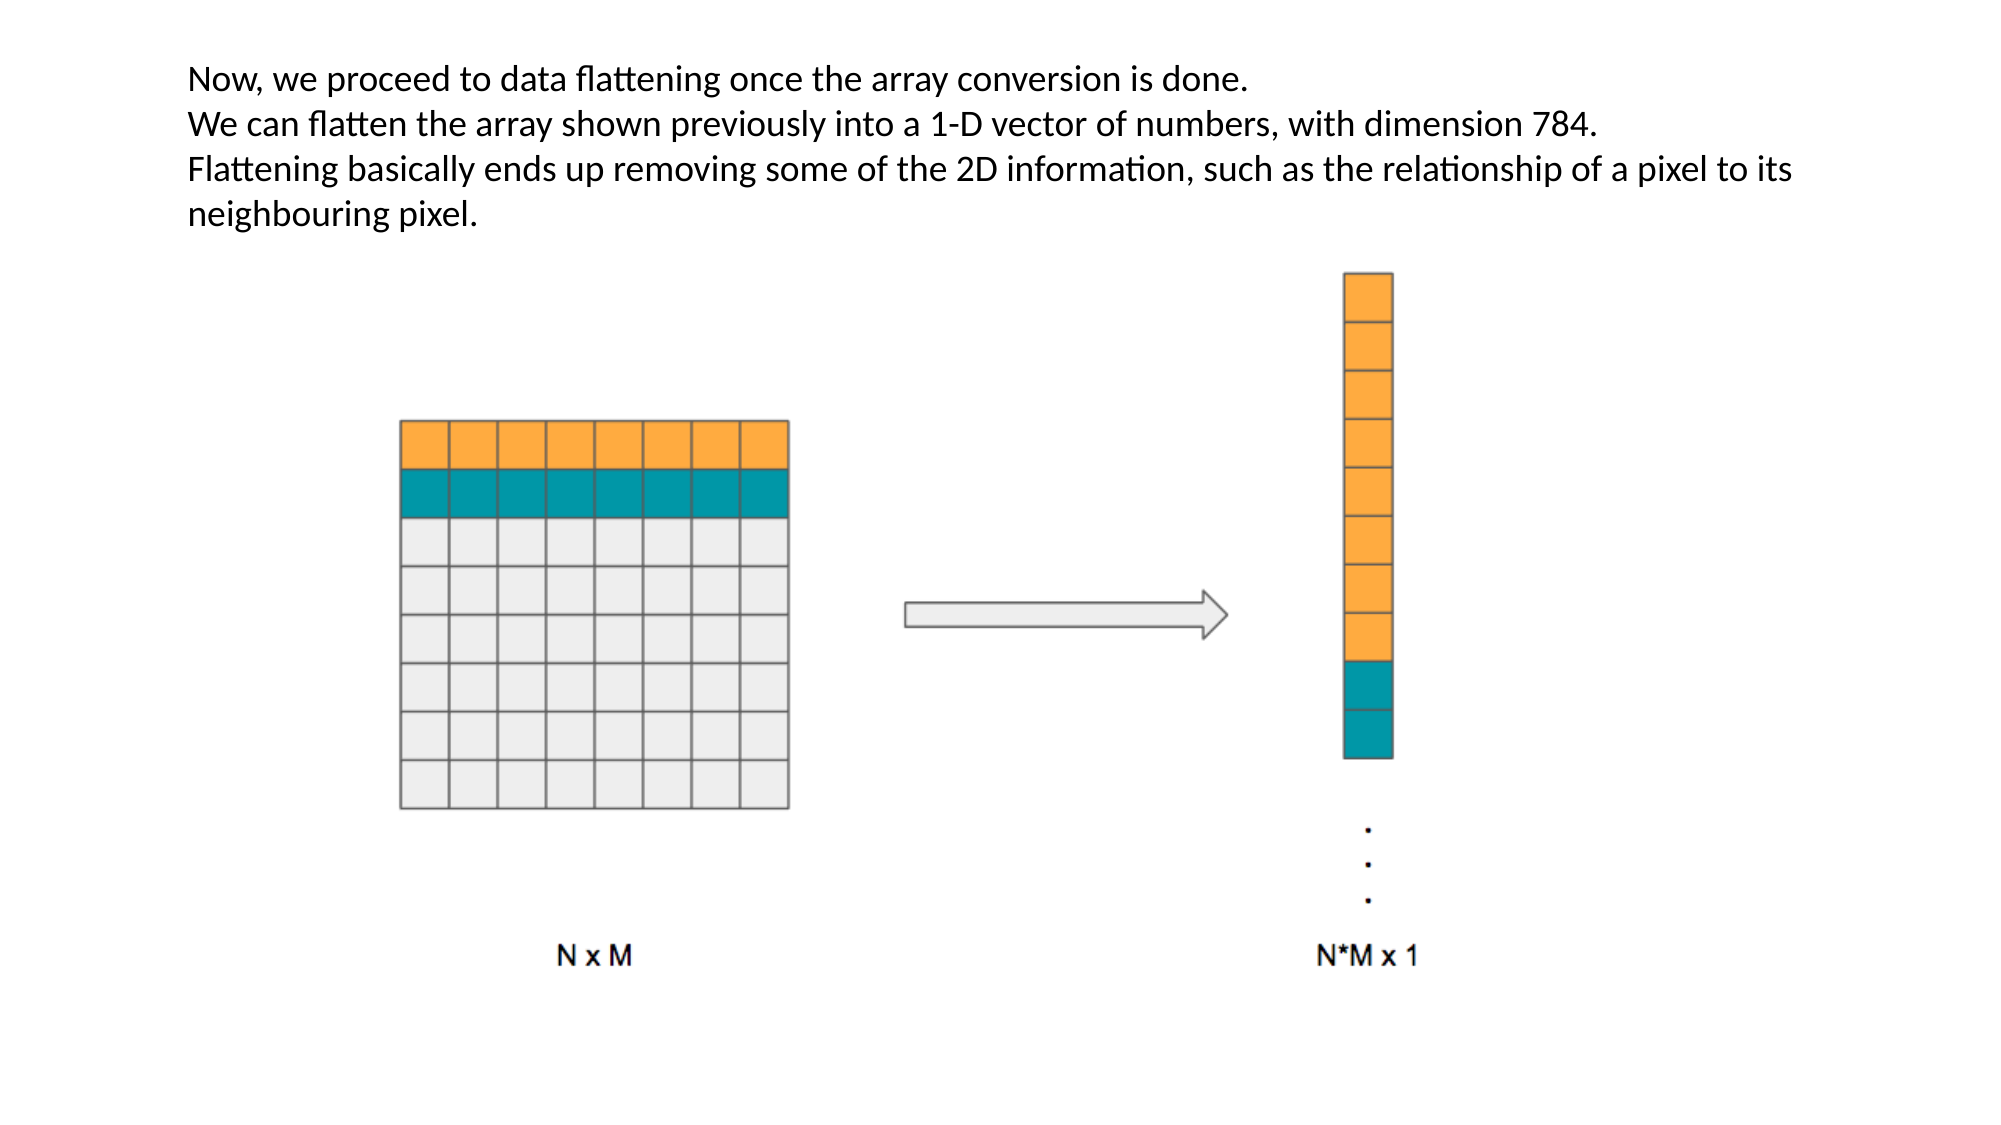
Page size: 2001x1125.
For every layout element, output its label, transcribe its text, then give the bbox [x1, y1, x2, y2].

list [365, 253, 1438, 988]
text_box Now, we proceed to data flattening once the array conversion is done. We can flatten the array shown previously into a 1-D vector of numbers, with dimension 784. Flattening basically ends up removing some of the 2D information, such as the relationship of a pixel to its neighbouring pixel. [172, 46, 1908, 287]
